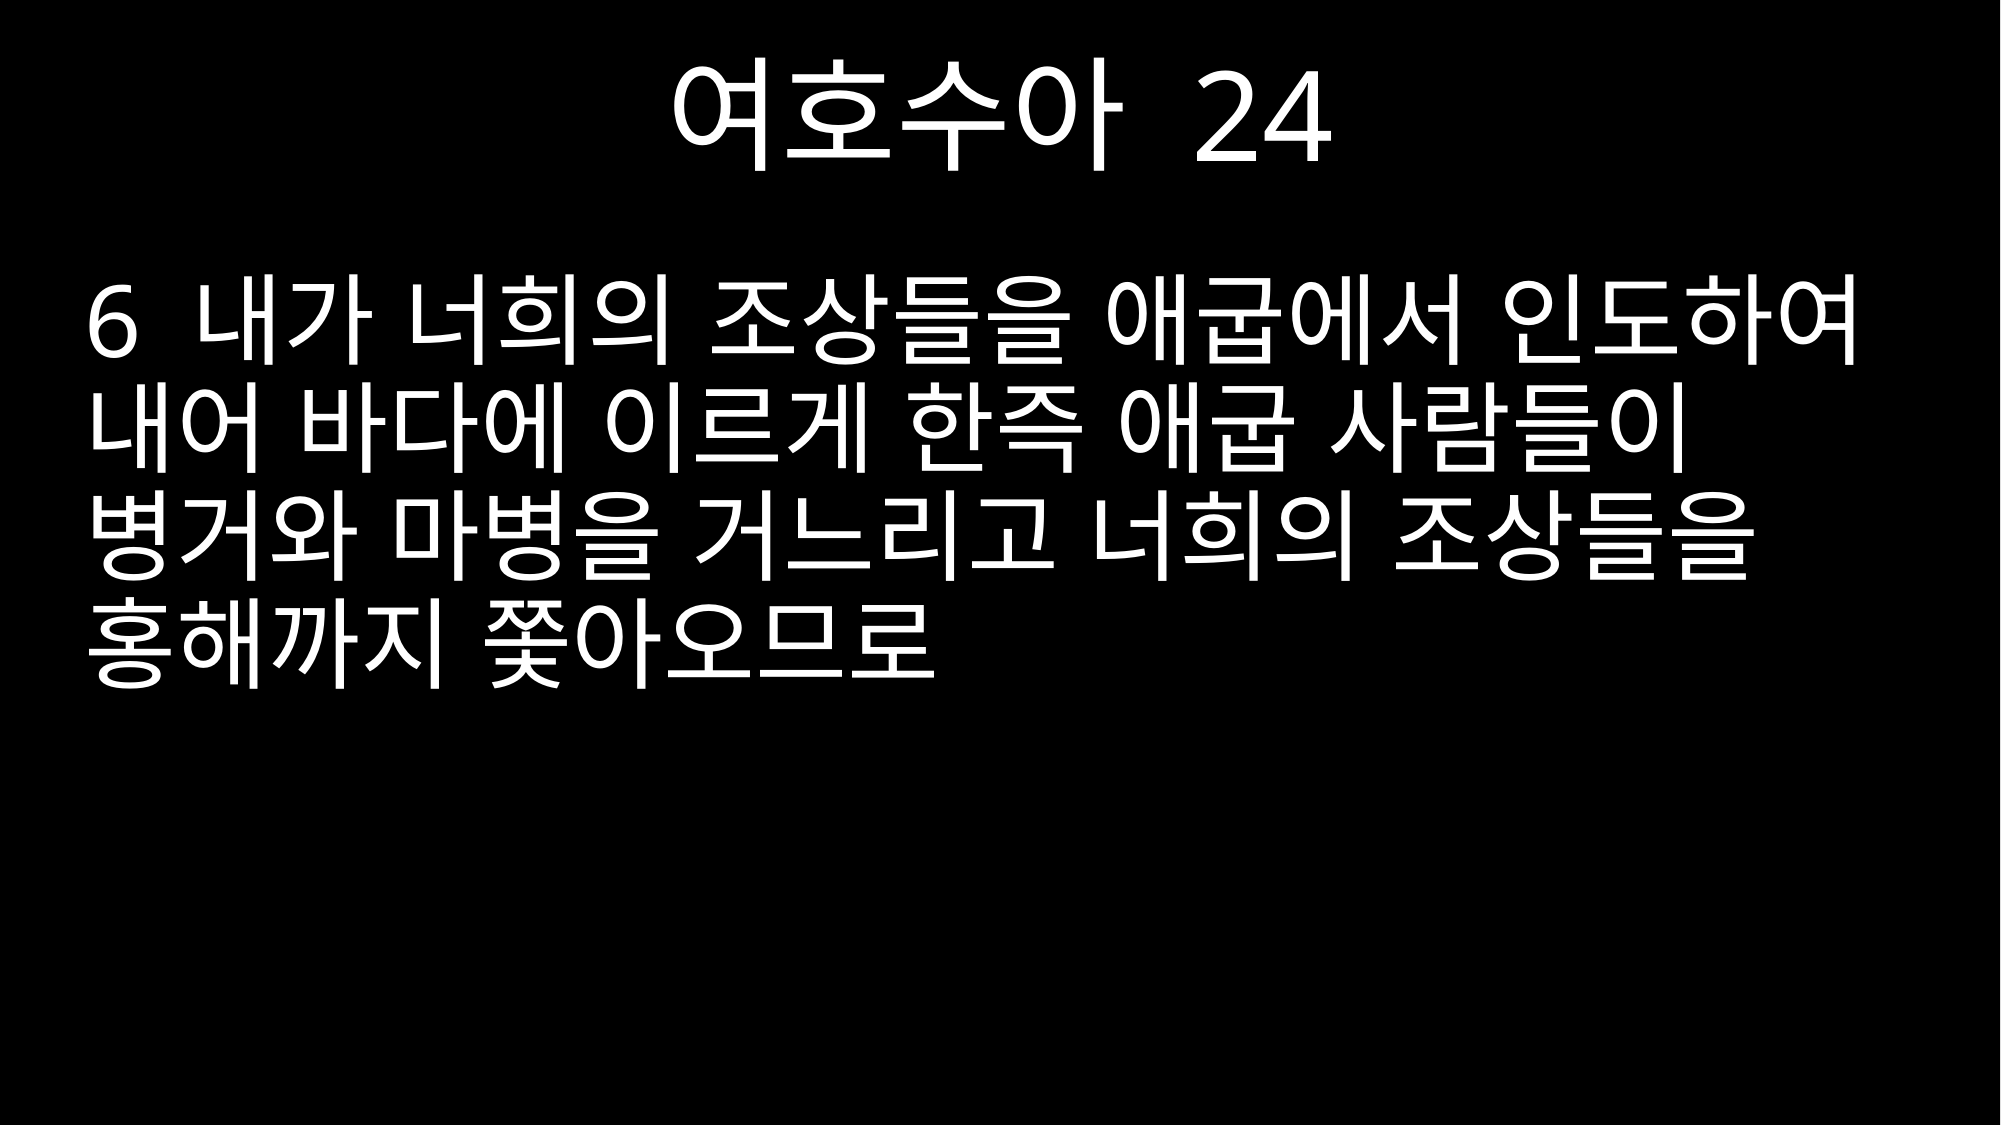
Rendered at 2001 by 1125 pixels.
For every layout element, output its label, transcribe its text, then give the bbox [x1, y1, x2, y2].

list 6 내가 너희의 조상들을 애굽에서 인도하여 내어 바다에 이르게 한즉 애굽 사람들이 병거와 마병을 거느리고 너희의 조상들을 홍해까지 쫓아오므로 [69, 263, 1953, 423]
picture [0, 0, 2001, 1125]
footer 여호수아 24 [0, 32, 2000, 192]
